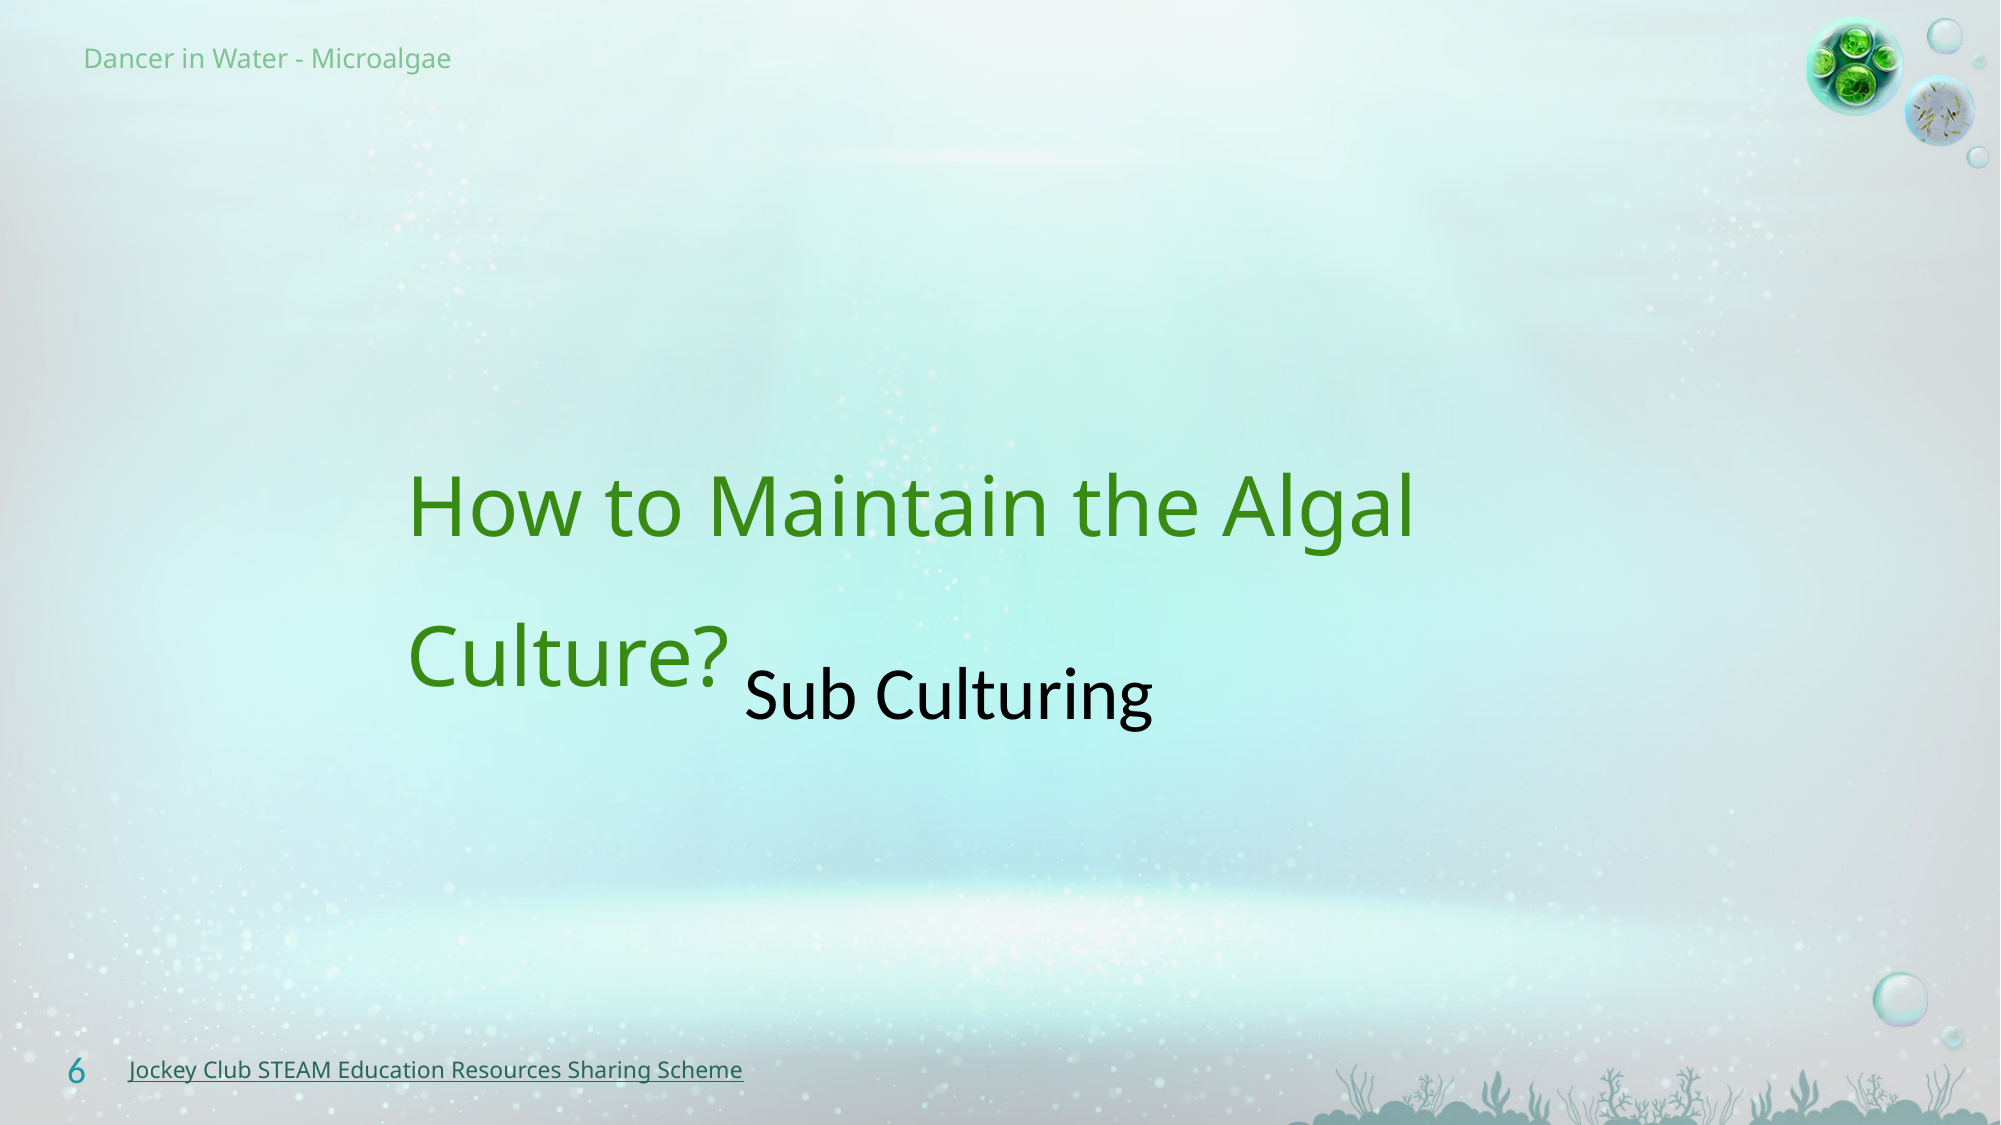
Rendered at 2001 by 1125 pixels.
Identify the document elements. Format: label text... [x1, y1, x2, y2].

picture [0, 0, 2001, 1125]
list How to Maintain the Algal Culture? [392, 395, 1746, 620]
text_box Sub Culturing [729, 636, 1170, 742]
slide_number 6 [35, 1038, 118, 1099]
